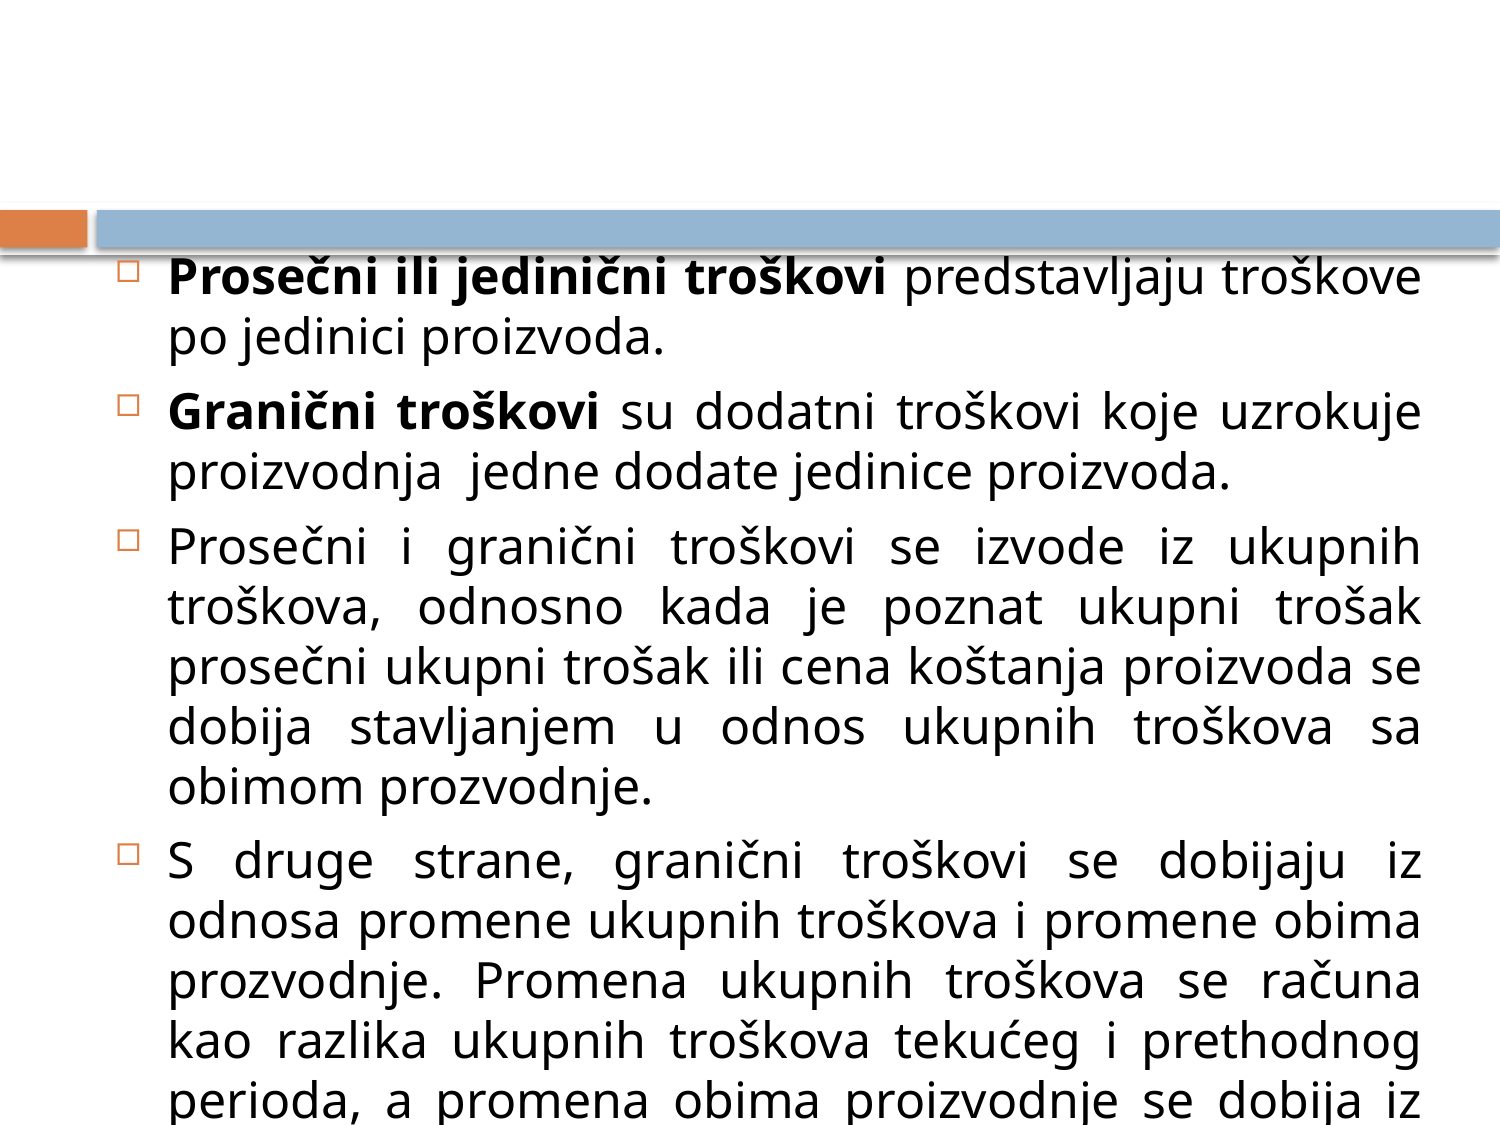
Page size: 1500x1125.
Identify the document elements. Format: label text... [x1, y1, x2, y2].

list Prosečni ili jedinični troškovi predstavljaju troškove po jedinici proizvoda. Granični troškovi su dodatni troškovi koje uzrokuje proizvodnja jedne dodate jedinice proizvoda. Prosečni i granični troškovi se izvode iz ukupnih troškova, odnosno kada je poznat ukupni trošak prosečni ukupni trošak ili cena koštanja proizvoda se dobija stavljanjem u odnos ukupnih troškova sa obimom prozvodnje. S druge strane, granični troškovi se dobijaju iz odnosa promene ukupnih troškova i promene obima prozvodnje. Promena ukupnih troškova se računa kao razlika ukupnih troškova tekućeg i prethodnog perioda, a promena obima proizvodnje se dobija iz razlike obima proizvodnje tekućeg i prethodnog vremenskog perioda. [100, 237, 1438, 1125]
